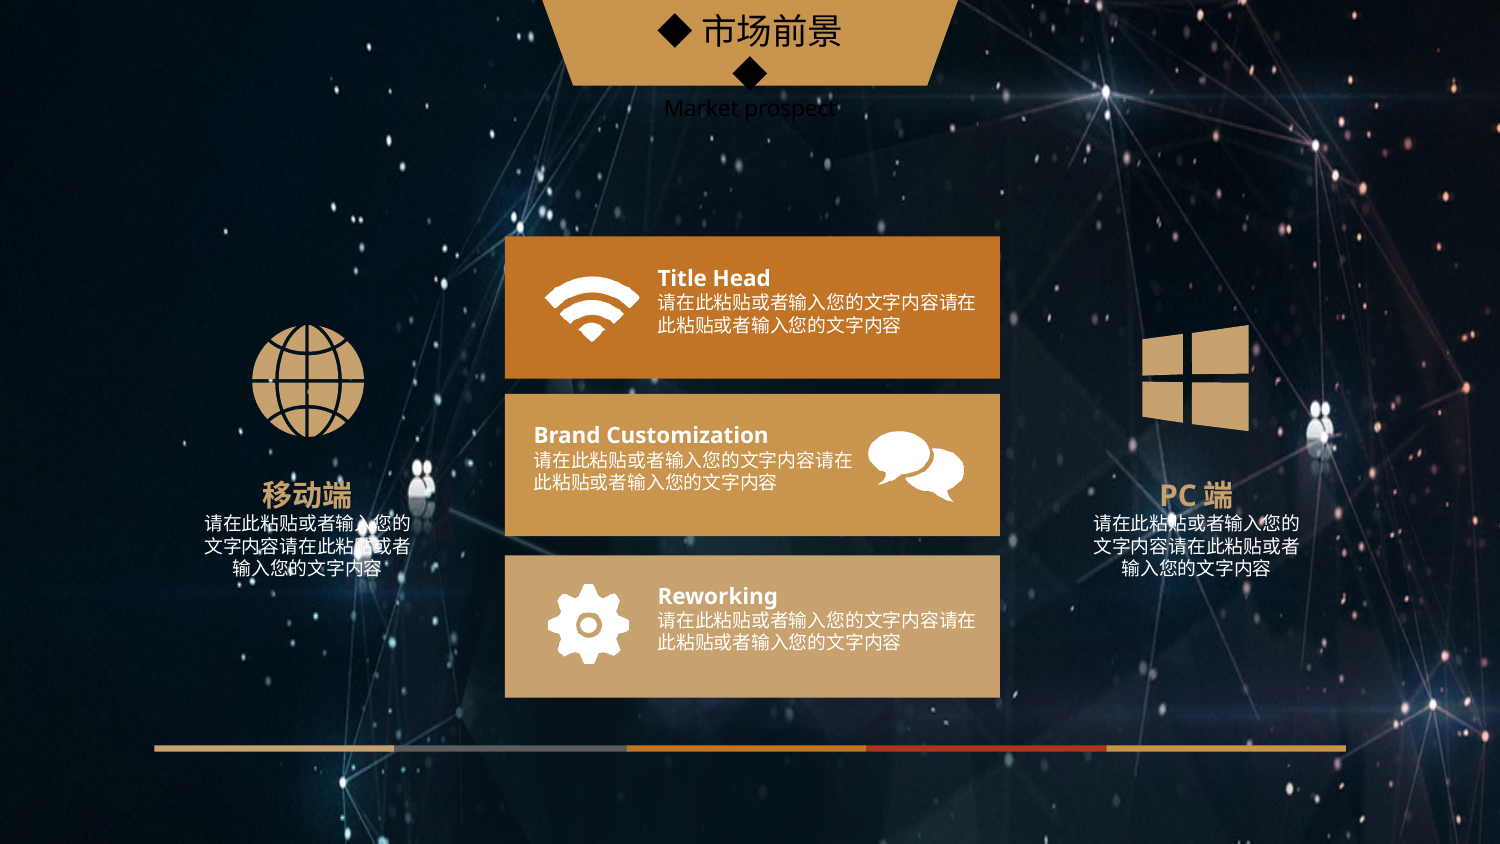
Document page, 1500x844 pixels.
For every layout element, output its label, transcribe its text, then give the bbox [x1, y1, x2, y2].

text_box [504, 393, 1000, 537]
text_box [1142, 381, 1183, 423]
text_box [322, 415, 346, 435]
text_box Brand Customization 请在此粘贴或者输入您的文字内容请在此粘贴或者输入您的文字内容 [526, 391, 865, 497]
text_box [504, 555, 1000, 698]
text_box [478, 4, 632, 90]
text_box [308, 350, 339, 380]
text_box [335, 341, 364, 380]
text_box [319, 326, 345, 346]
text_box [308, 408, 333, 437]
text_box ◆市场前景◆ Market prospect [632, 1, 869, 129]
text_box Reworking 请在此粘贴或者输入您的文字内容请在此粘贴或者输入您的文字内容 [650, 551, 989, 657]
text_box [308, 382, 339, 411]
text_box [1142, 333, 1183, 376]
text_box [252, 382, 281, 420]
text_box [1191, 324, 1249, 375]
text_box [308, 325, 332, 352]
text_box PC端 请在此粘贴或者输入您的文字内容请在此粘贴或者输入您的文字内容 [1078, 436, 1315, 583]
text_box [542, 0, 958, 4]
text_box [278, 382, 306, 410]
text_box [284, 408, 306, 437]
text_box Title Head 请在此粘贴或者输入您的文字内容请在此粘贴或者输入您的文字内容 [650, 233, 989, 340]
text_box [1191, 382, 1249, 432]
text_box [270, 414, 297, 436]
text_box 移动端 请在此粘贴或者输入您的文字内容请在此粘贴或者输入您的文字内容 [189, 436, 426, 583]
text_box [504, 236, 1000, 379]
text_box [153, 745, 1347, 752]
text_box [336, 382, 364, 420]
text_box [252, 341, 281, 380]
text_box [278, 351, 306, 380]
text_box [869, 4, 1023, 90]
text_box [285, 325, 306, 352]
picture [0, 0, 1500, 844]
text_box [270, 326, 297, 347]
